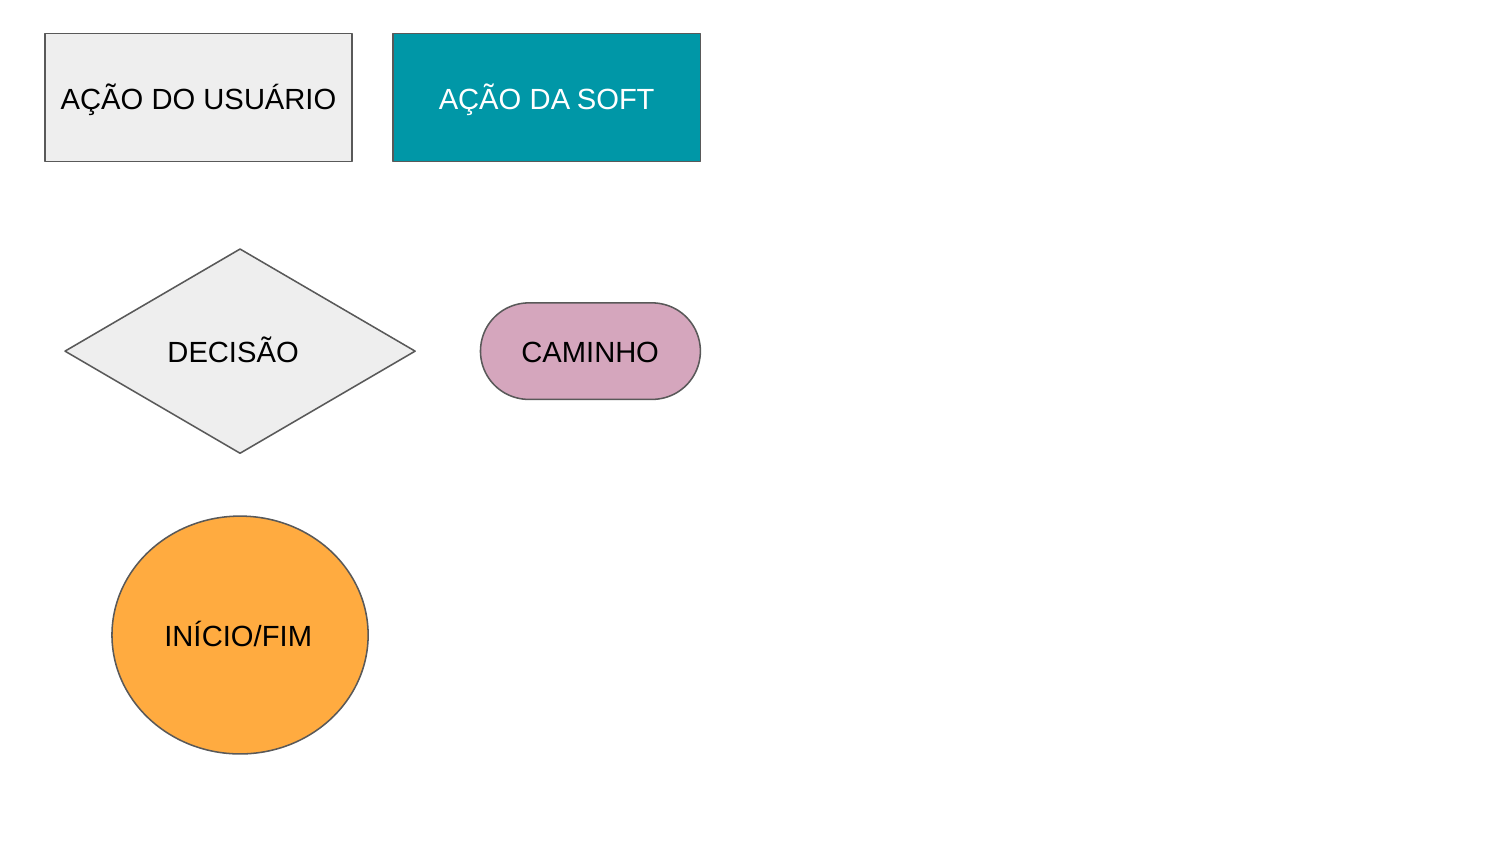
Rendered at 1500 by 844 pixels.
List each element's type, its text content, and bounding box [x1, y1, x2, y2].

text_box CAMINHO [480, 302, 701, 400]
text_box INÍCIO/FIM [111, 516, 369, 754]
text_box AÇÃO DA SOFT [392, 33, 701, 162]
text_box AÇÃO DO USUÁRIO [44, 33, 353, 162]
text_box DECISÃO [65, 249, 416, 454]
